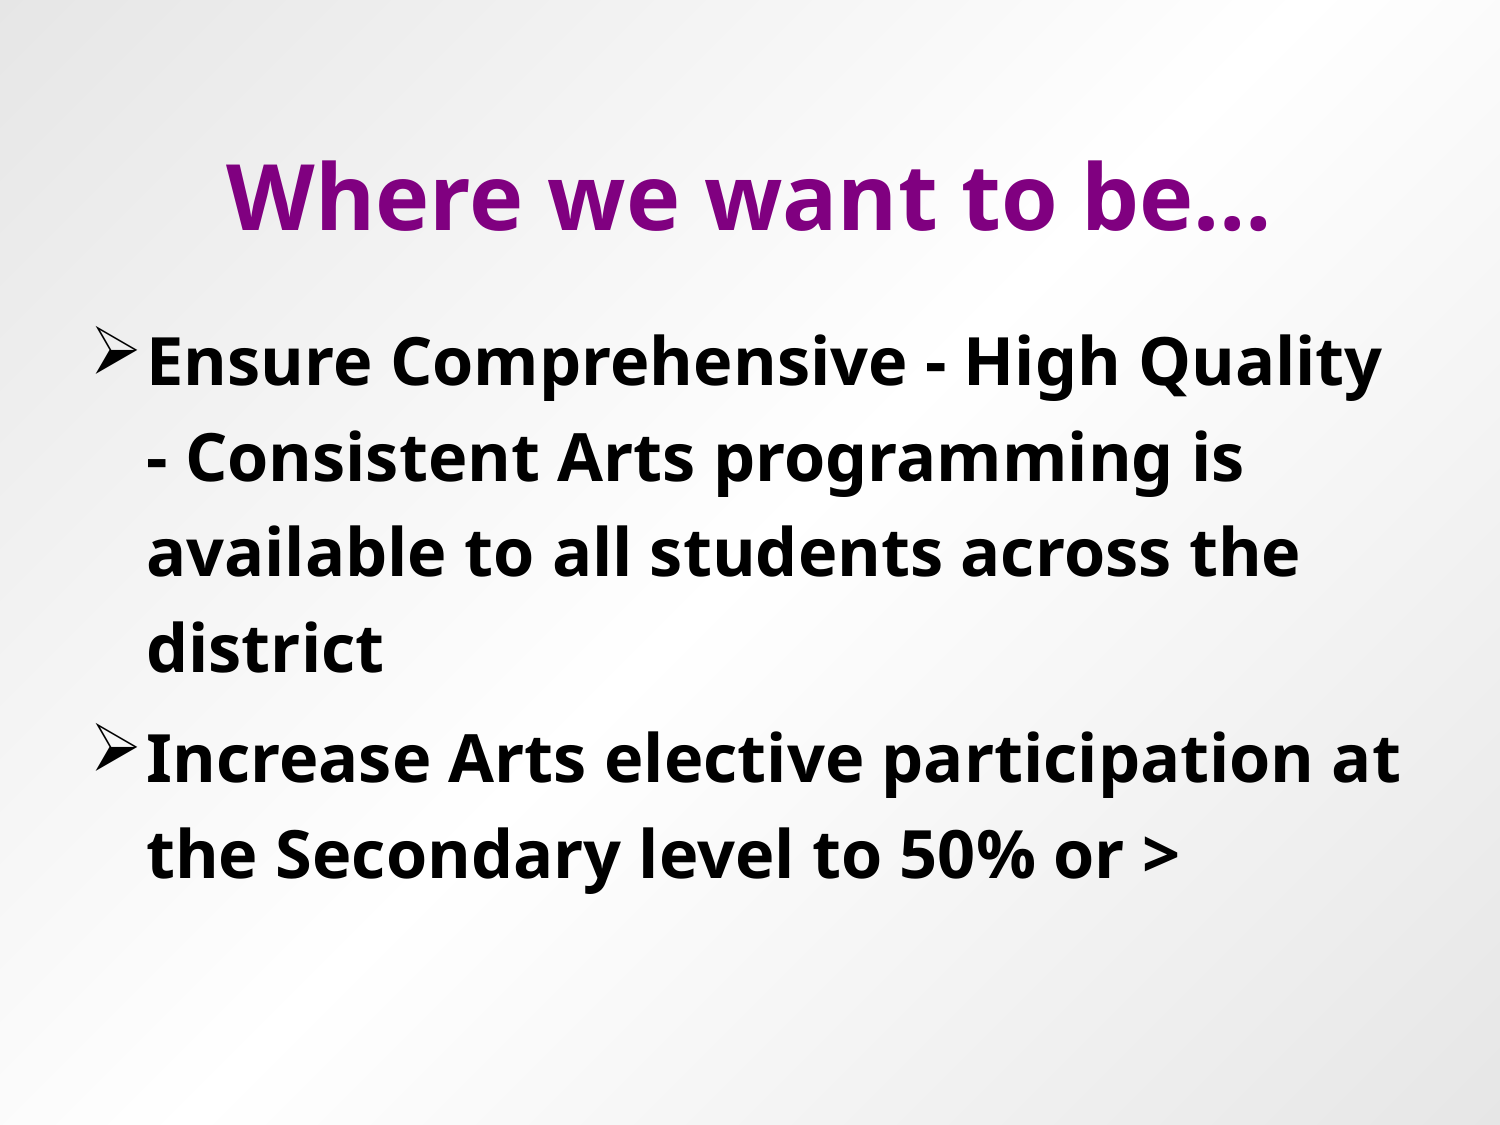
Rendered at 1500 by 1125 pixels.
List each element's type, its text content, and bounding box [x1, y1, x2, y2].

title Where we want to be… [74, 99, 1426, 288]
list Ensure Comprehensive - High Quality - Consistent Arts programming is available to all students across the district Increase Arts elective participation at the Secondary level to 50% or > [74, 294, 1426, 1113]
